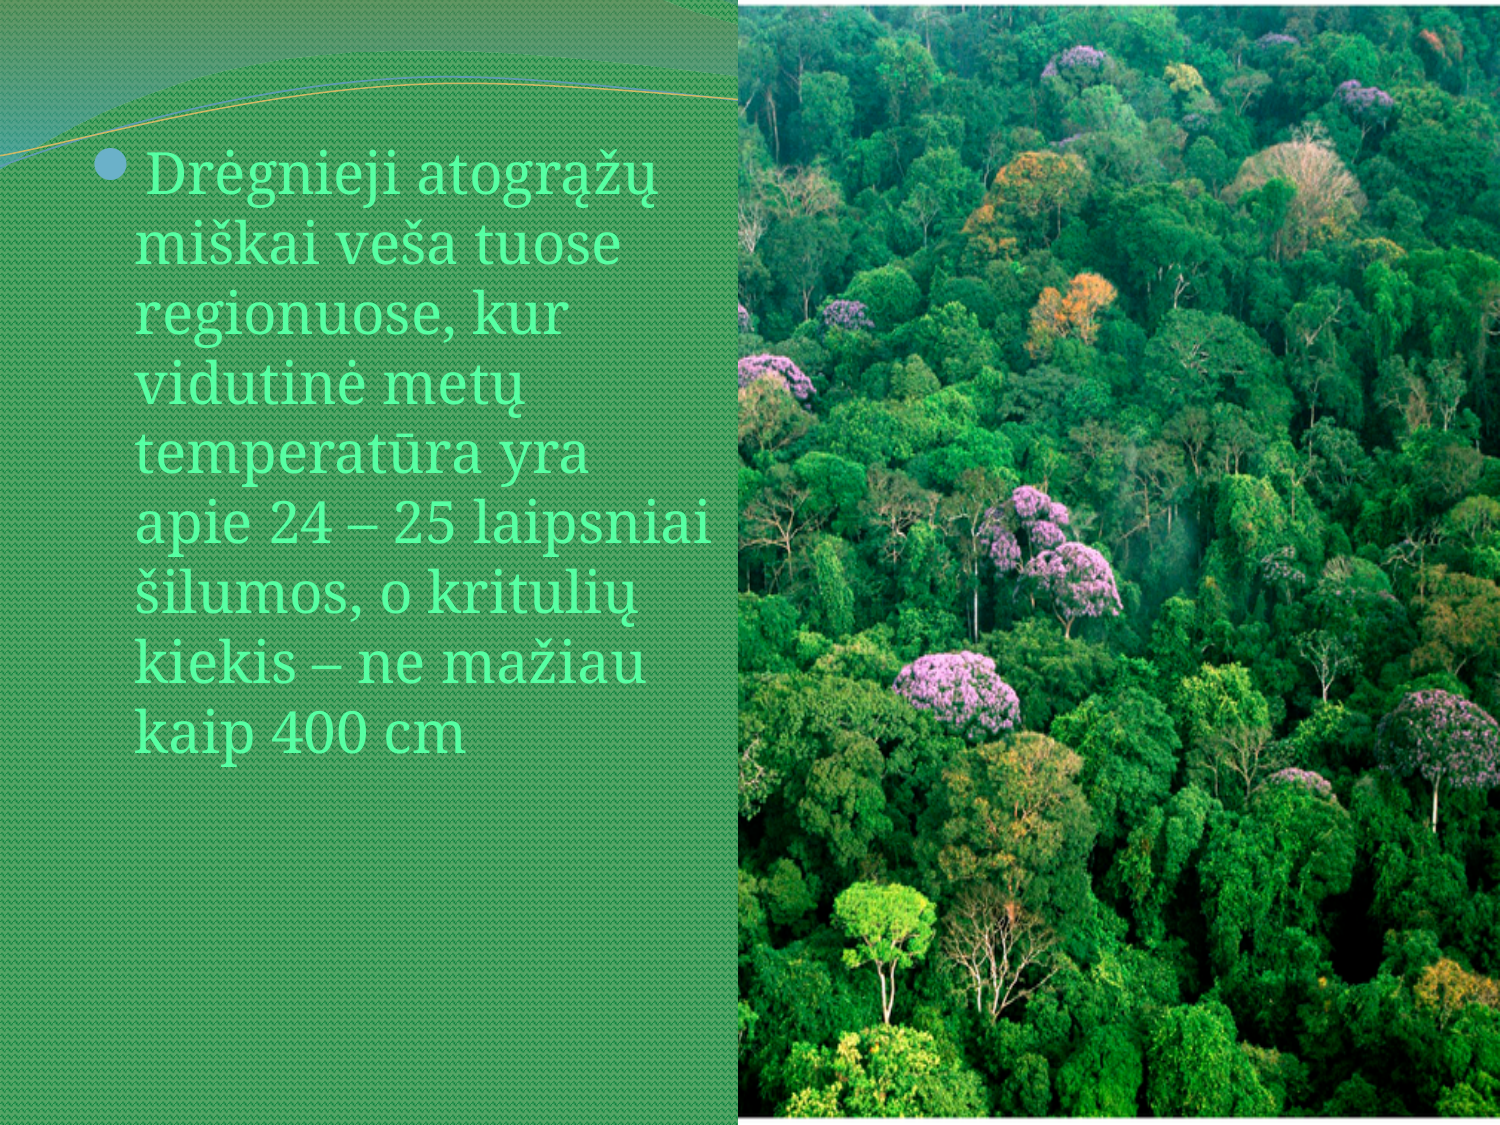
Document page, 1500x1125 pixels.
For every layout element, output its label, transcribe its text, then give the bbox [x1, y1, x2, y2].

list Drėgnieji atogrąžų miškai veša tuose regionuose, kur vidutinė metų temperatūra yra apie 24 – 25 laipsniai šilumos, o kritulių kiekis – ne mažiau kaip 400 cm [75, 128, 731, 1035]
picture [737, 0, 1500, 1125]
